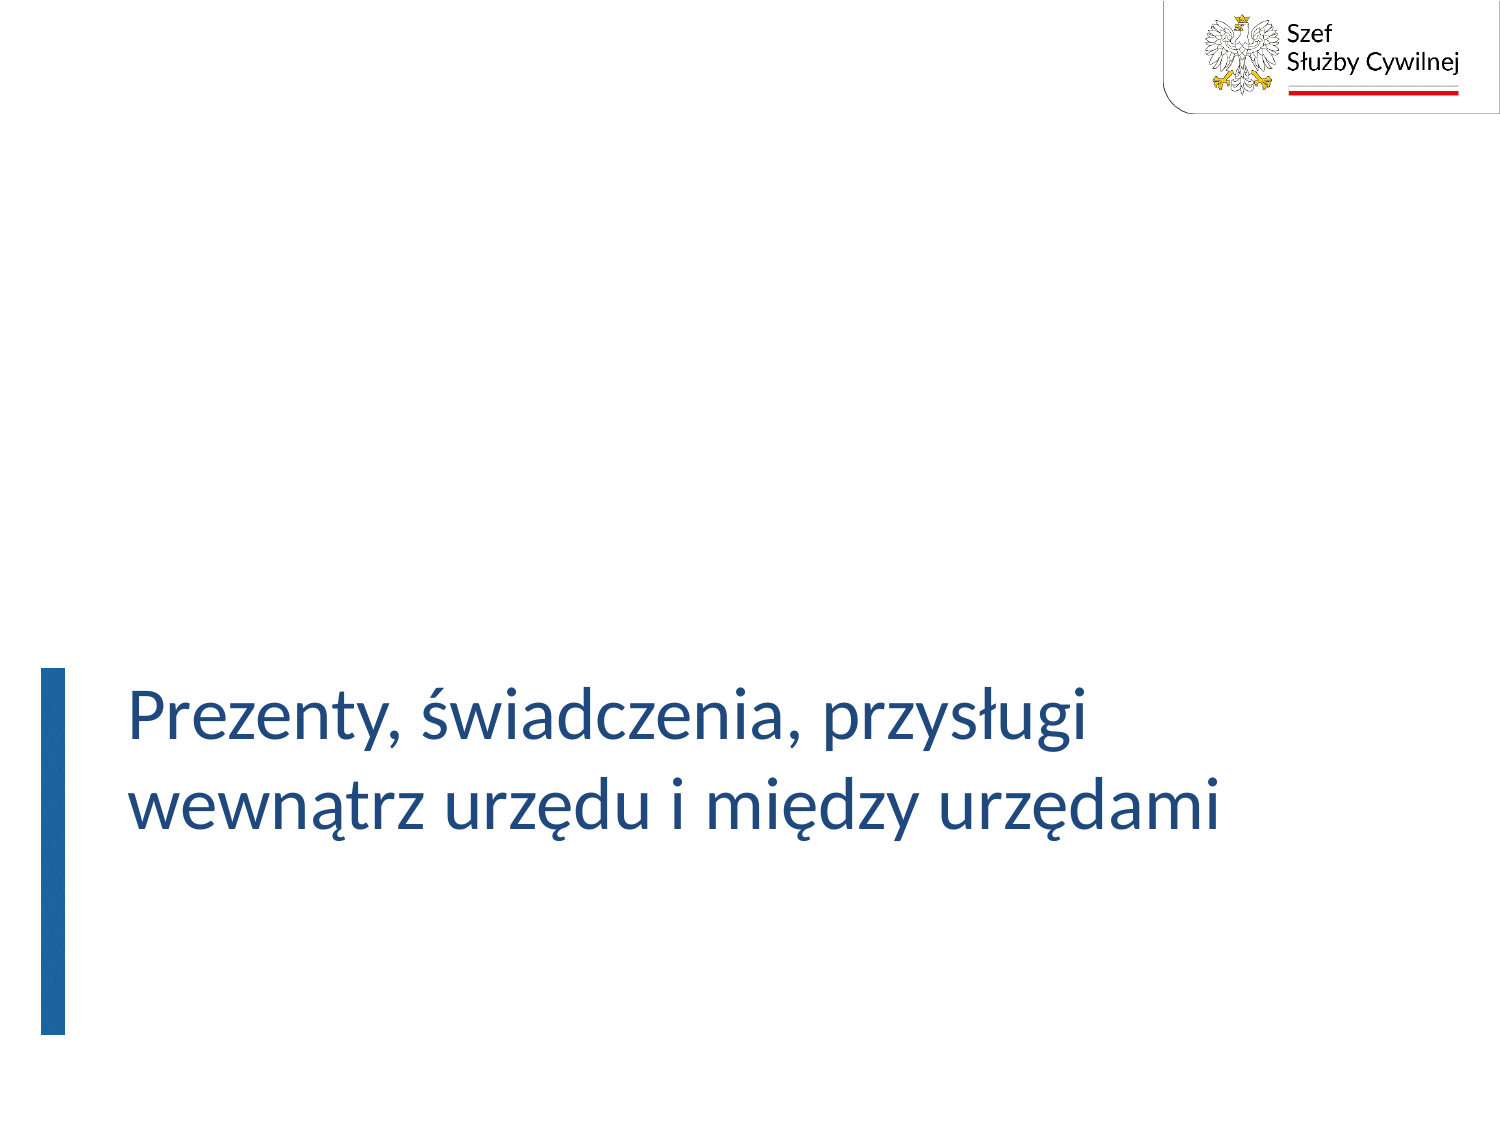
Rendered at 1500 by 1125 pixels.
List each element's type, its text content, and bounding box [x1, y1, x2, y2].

picture [41, 668, 65, 1035]
picture [1163, 0, 1500, 114]
title Prezenty, świadczenia, przysługi wewnątrz urzędu i między urzędami [112, 656, 1388, 881]
